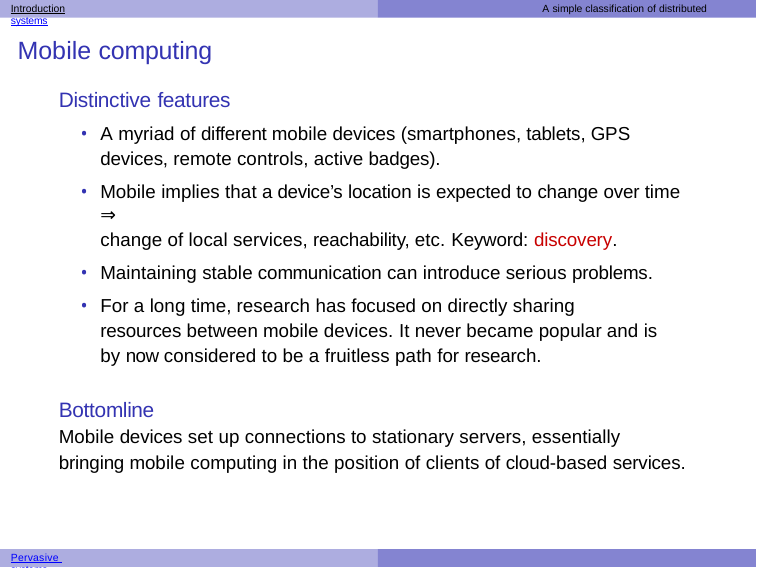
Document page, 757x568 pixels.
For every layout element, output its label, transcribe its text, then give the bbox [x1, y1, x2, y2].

title Mobile computing [15, 32, 418, 130]
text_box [0, 548, 757, 568]
text_box Distinctive features A myriad of different mobile devices (smartphones, tablets, GPS devices, remote controls, active badges). Mobile implies that a device’s location is expected to change over time ⇒ change of local services, reachability, etc. Keyword: discovery. Maintaining stable communication can introduce serious problems. For a long time, research has focused on directly sharing resources between mobile devices. It never became popular and is by now considered to be a fruitless path for research. Bottomline Mobile devices set up connections to stationary servers, essentially bringing mobile computing in the position of clients of cloud-based services. [52, 72, 706, 473]
text_box Introduction A simple classification of distributed systems [8, 0, 748, 27]
